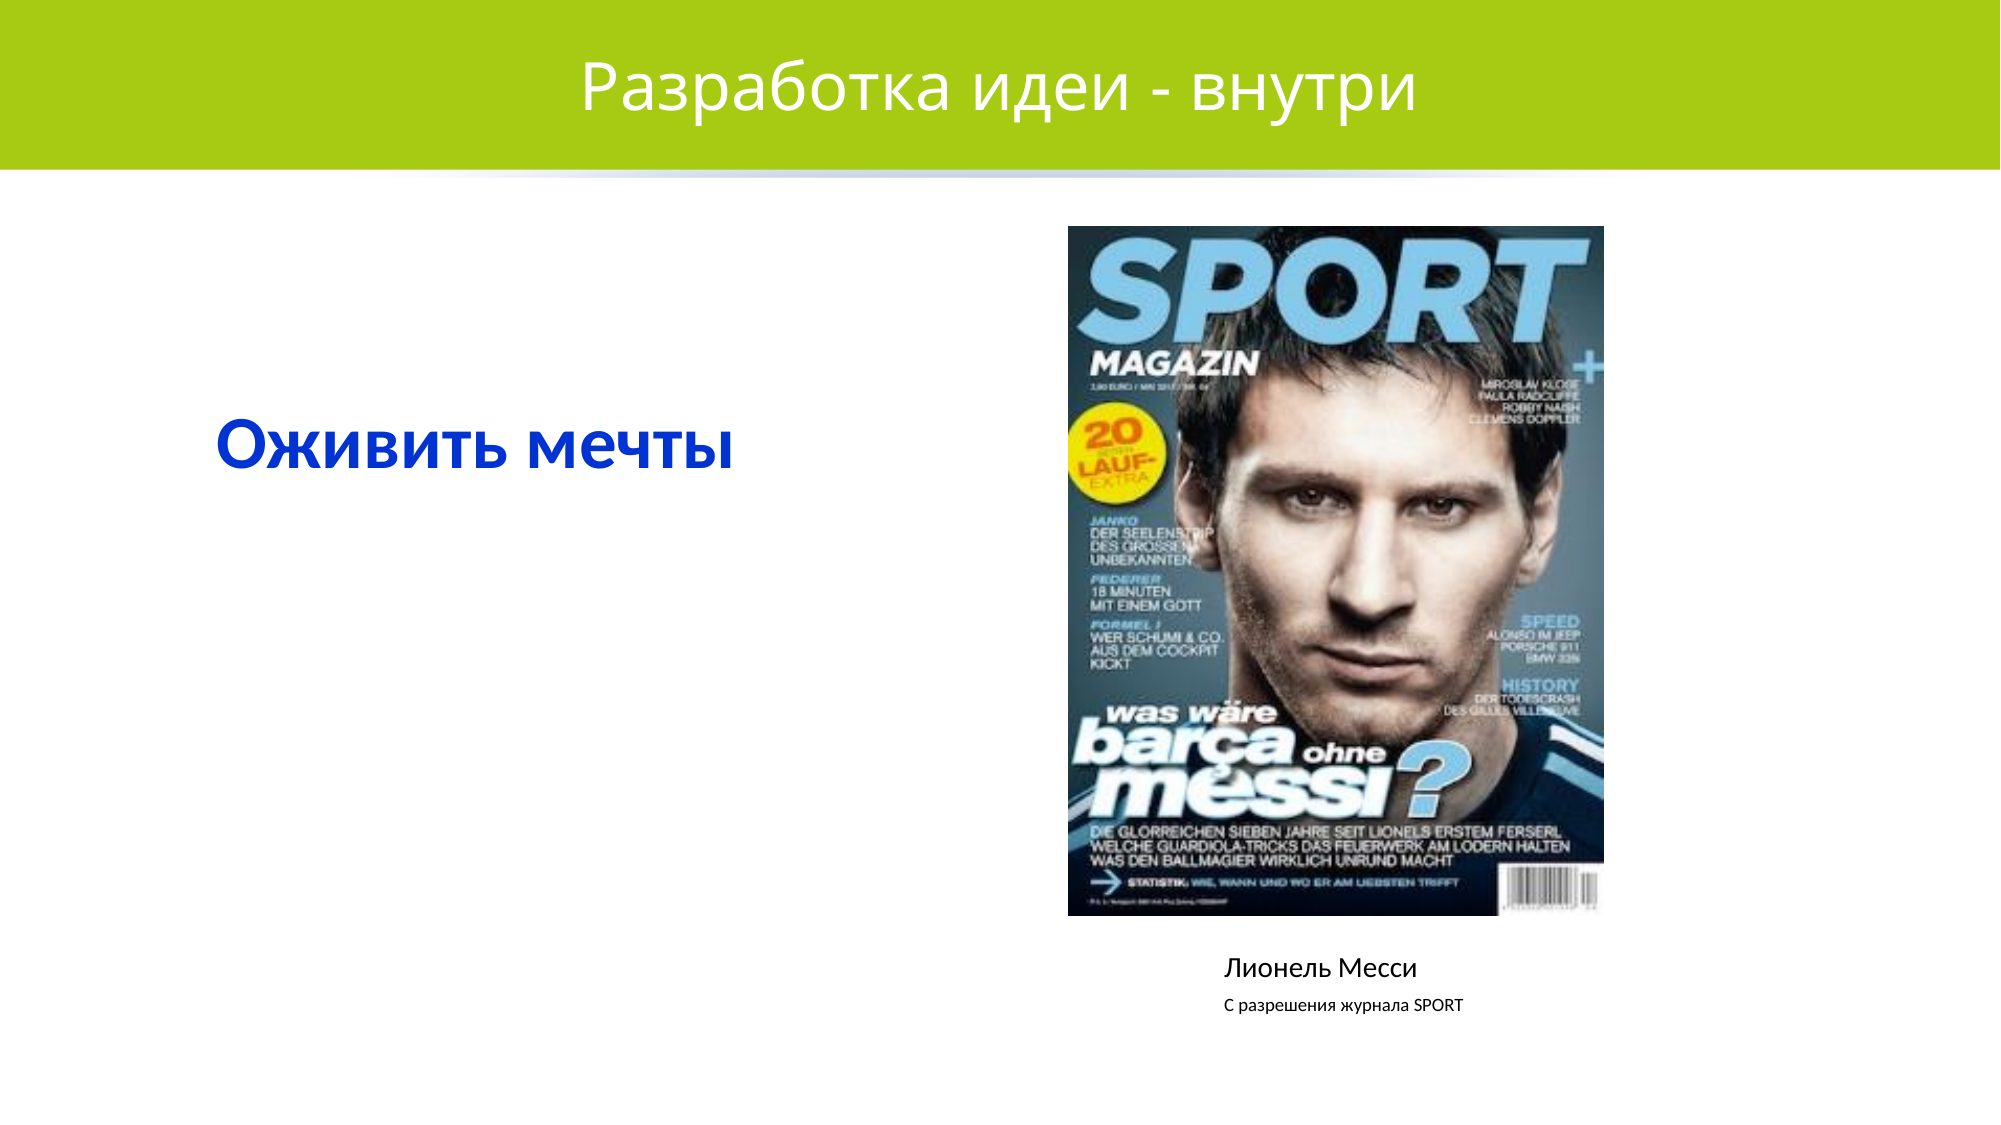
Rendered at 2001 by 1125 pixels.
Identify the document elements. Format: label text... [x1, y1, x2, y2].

picture [300, 99, 1704, 178]
picture [1068, 226, 1604, 916]
text_box Лионель Месси С разрешения журнала SPORT [1209, 941, 1730, 1024]
text_box Разработка идеи - внутри [0, 0, 2000, 171]
text_box Оживить мечты [201, 386, 910, 491]
